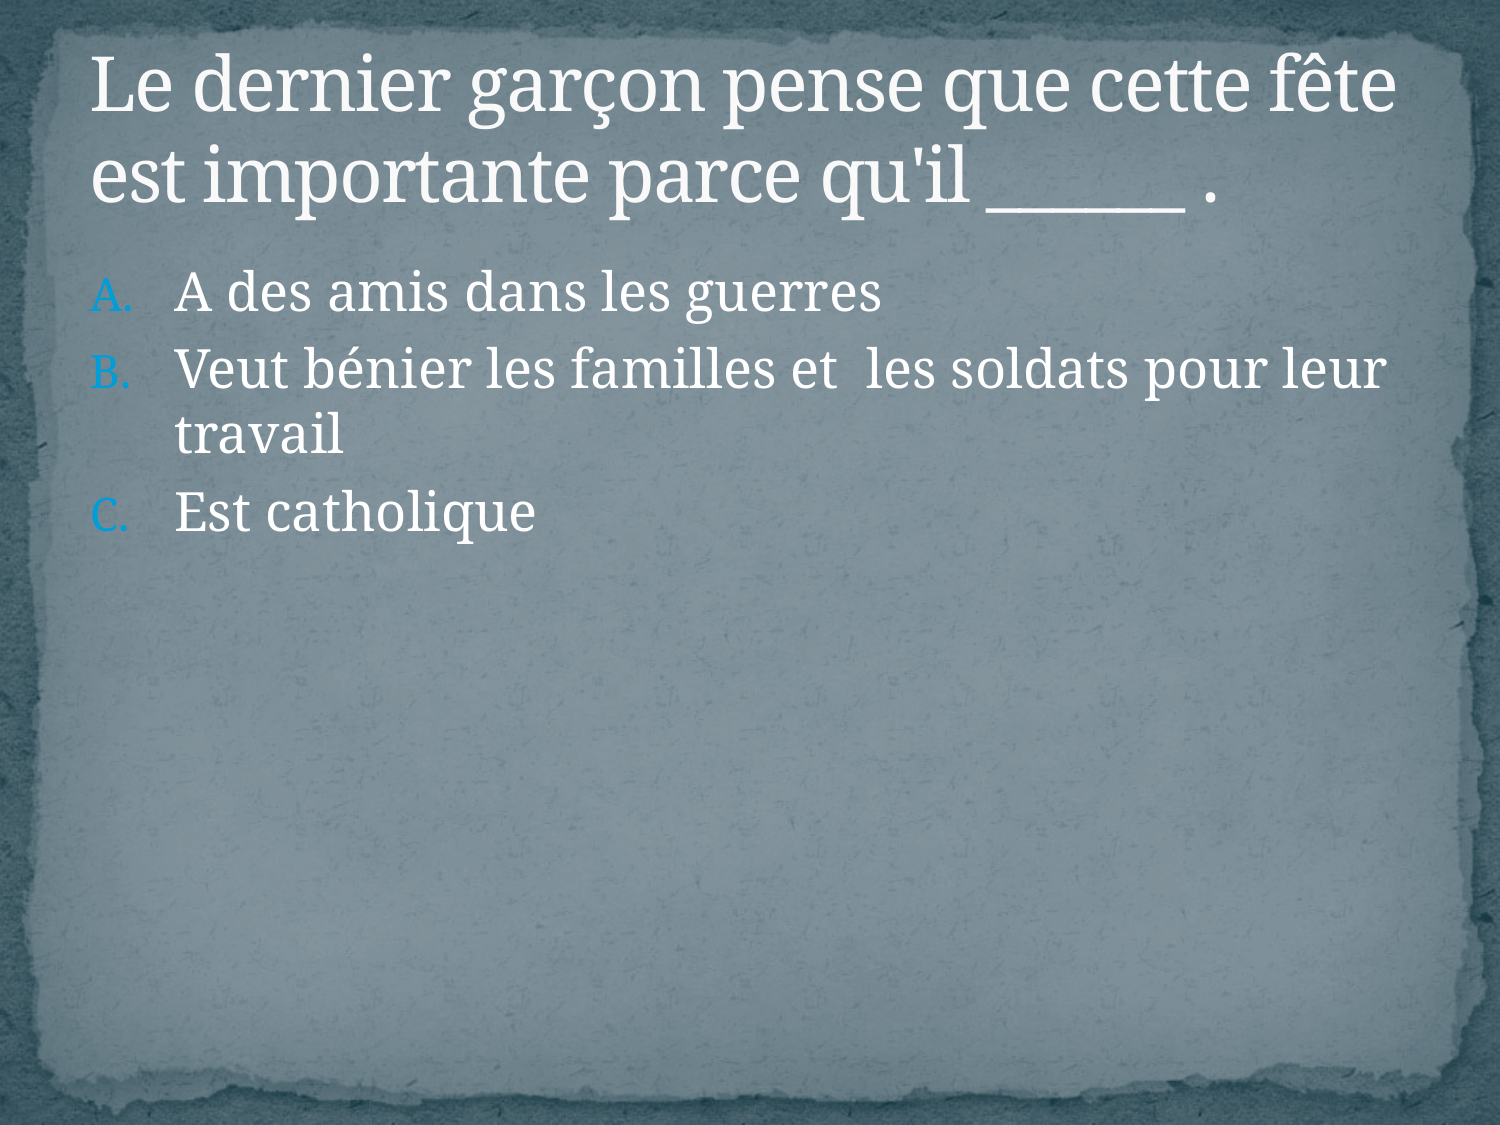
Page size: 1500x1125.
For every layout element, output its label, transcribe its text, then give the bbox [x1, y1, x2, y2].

title Le dernier garçon pense que cette fête est importante parce qu'il ______ . [74, 24, 1425, 225]
list A des amis dans les guerres Veut bénier les familles et les soldats pour leur travail Est catholique [75, 249, 1425, 1000]
